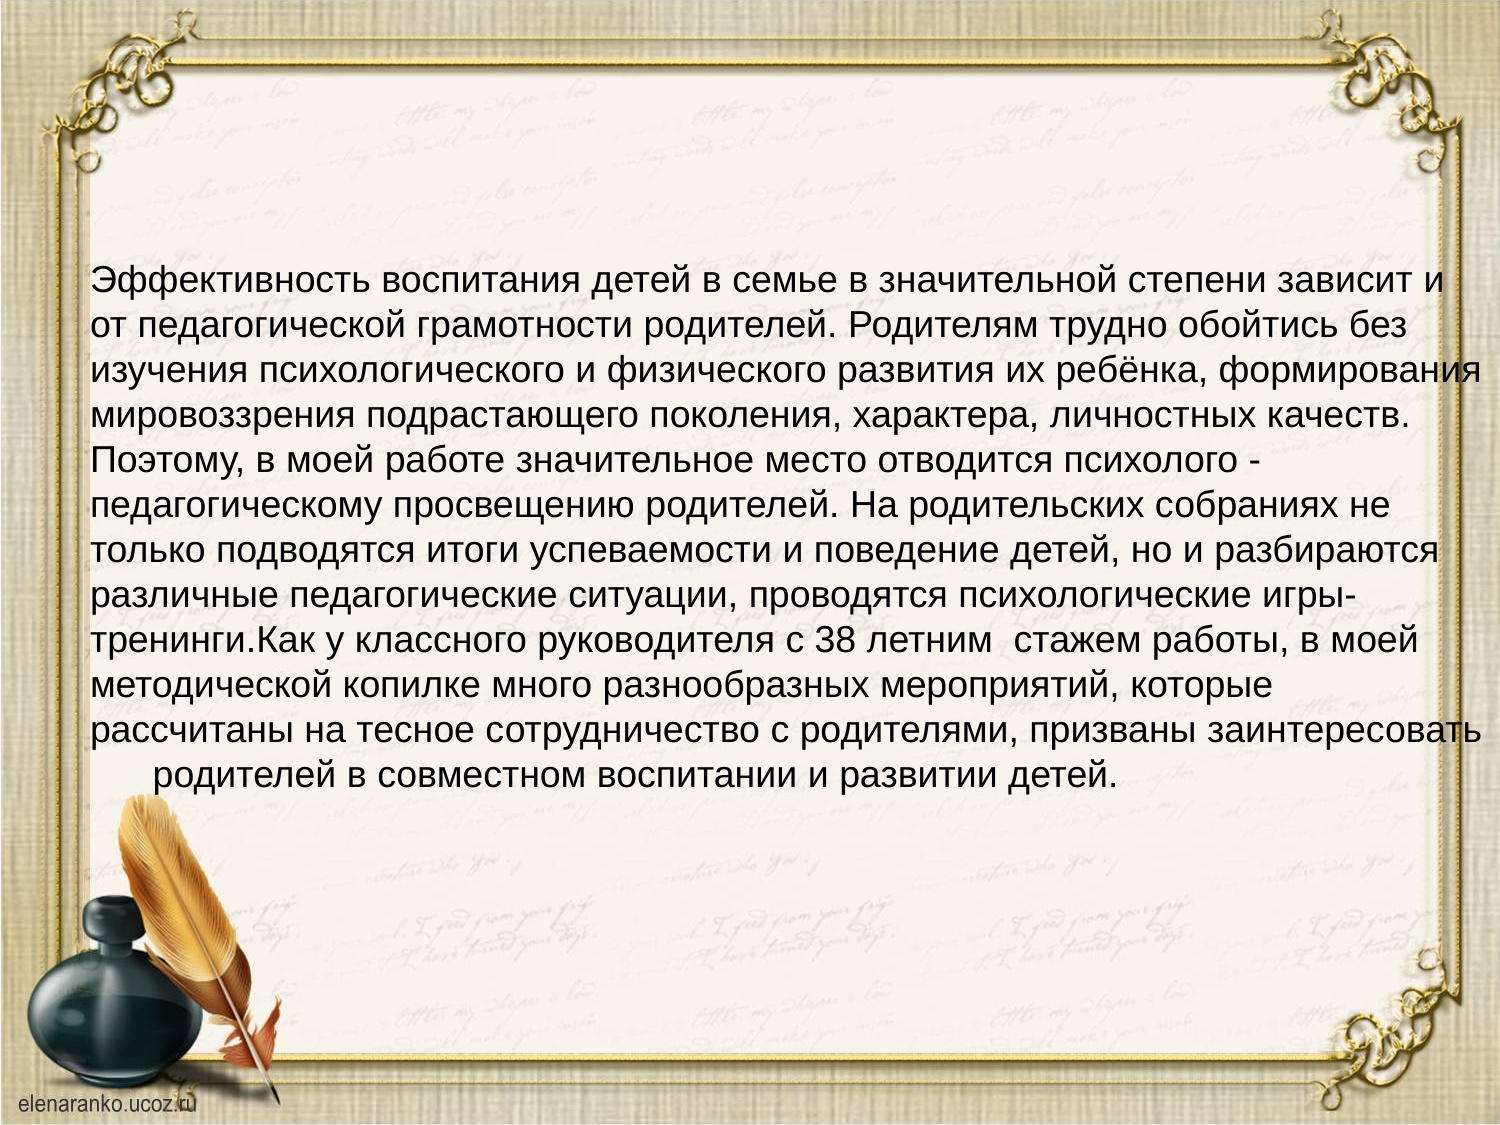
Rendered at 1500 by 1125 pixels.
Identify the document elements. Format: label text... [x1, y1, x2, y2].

picture [0, 0, 1500, 1125]
title Эффективность воспитания детей в семье в значительной степени зависит и от педагогической грамотности родителей. Родителям трудно обойтись без изучения психологического и физического развития их ребёнка, формирования мировоззрения подрастающего поколения, характера, личностных качеств. Поэтому, в моей работе значительное место отводится психолого - педагогическому просвещению родителей. На родительских собраниях не только подводятся итоги успеваемости и поведение детей, но и разбираются различные педагогические ситуации, проводятся психологические игры- тренинги.Как у классного руководителя с 38 летним стажем работы, в моей методической копилке много разнообразных мероприятий, которые рассчитаны на тесное сотрудничество с родителями, призваны заинтересовать родителей в совместном воспитании и развитии детей. [75, 45, 1500, 870]
